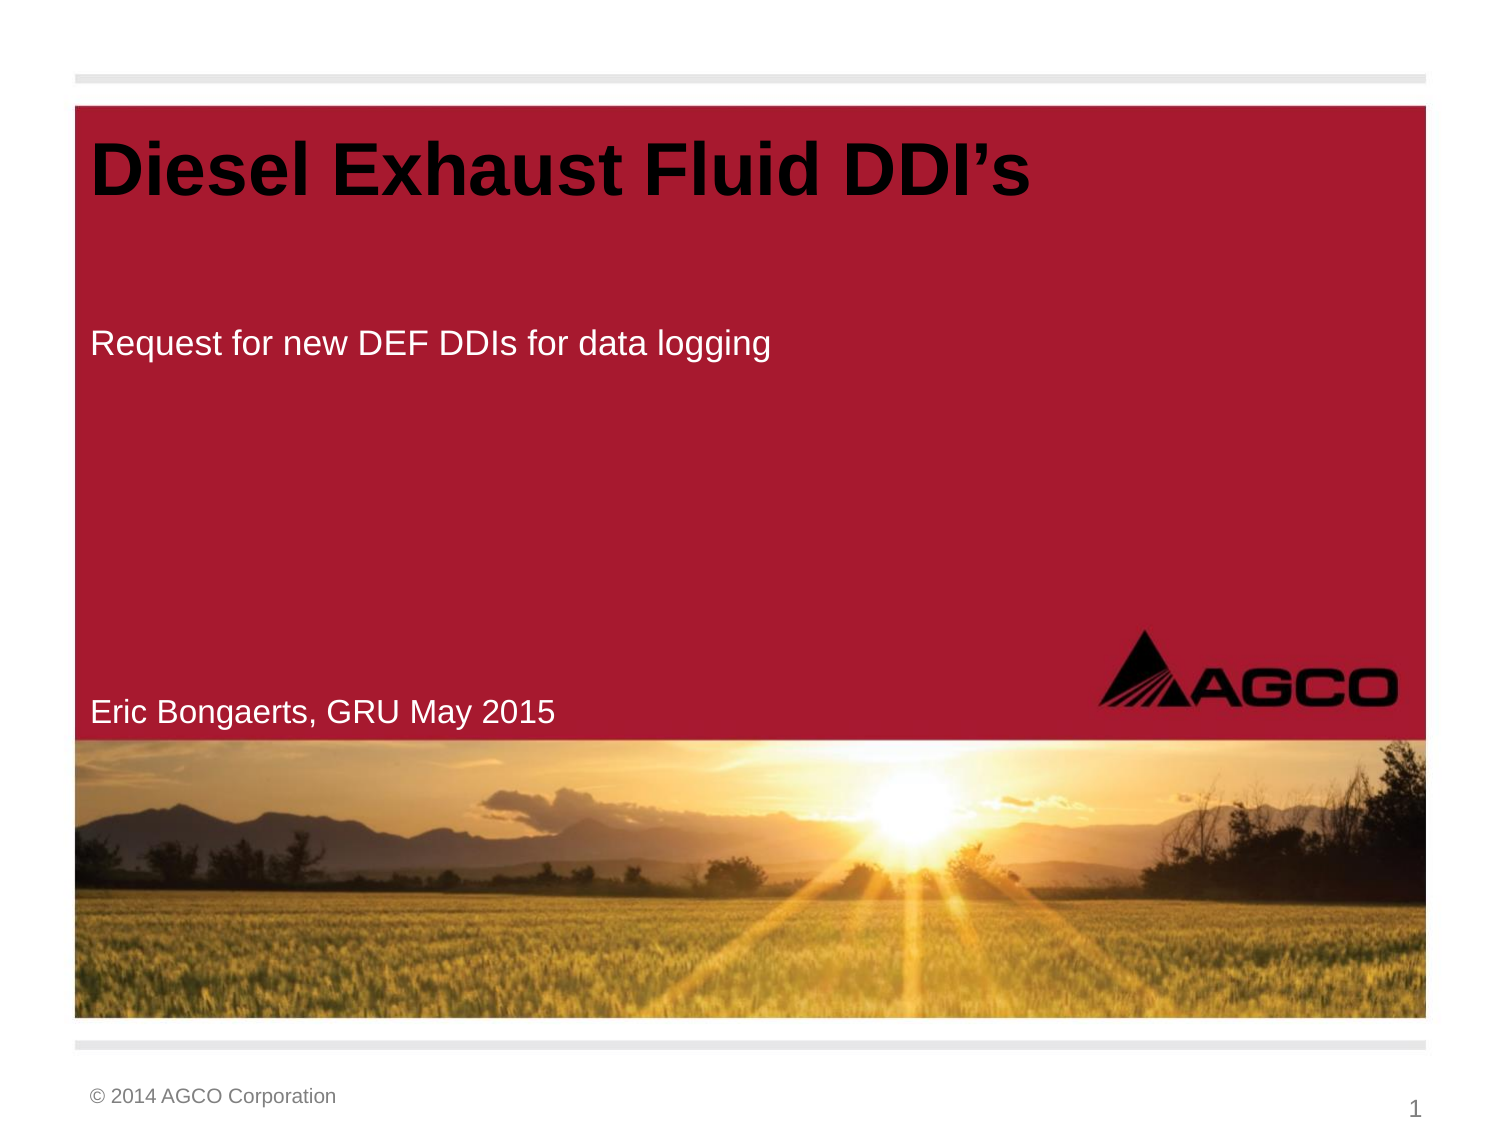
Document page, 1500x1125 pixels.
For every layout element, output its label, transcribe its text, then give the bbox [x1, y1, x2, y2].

list Eric Bongaerts, GRU May 2015 [75, 662, 1125, 738]
title Diesel Exhaust Fluid DDI’s [75, 112, 1350, 313]
slide_number 0 [1087, 1077, 1438, 1125]
subtitle Request for new DEF DDIs for data logging [75, 312, 1125, 375]
picture [0, 0, 1500, 1125]
